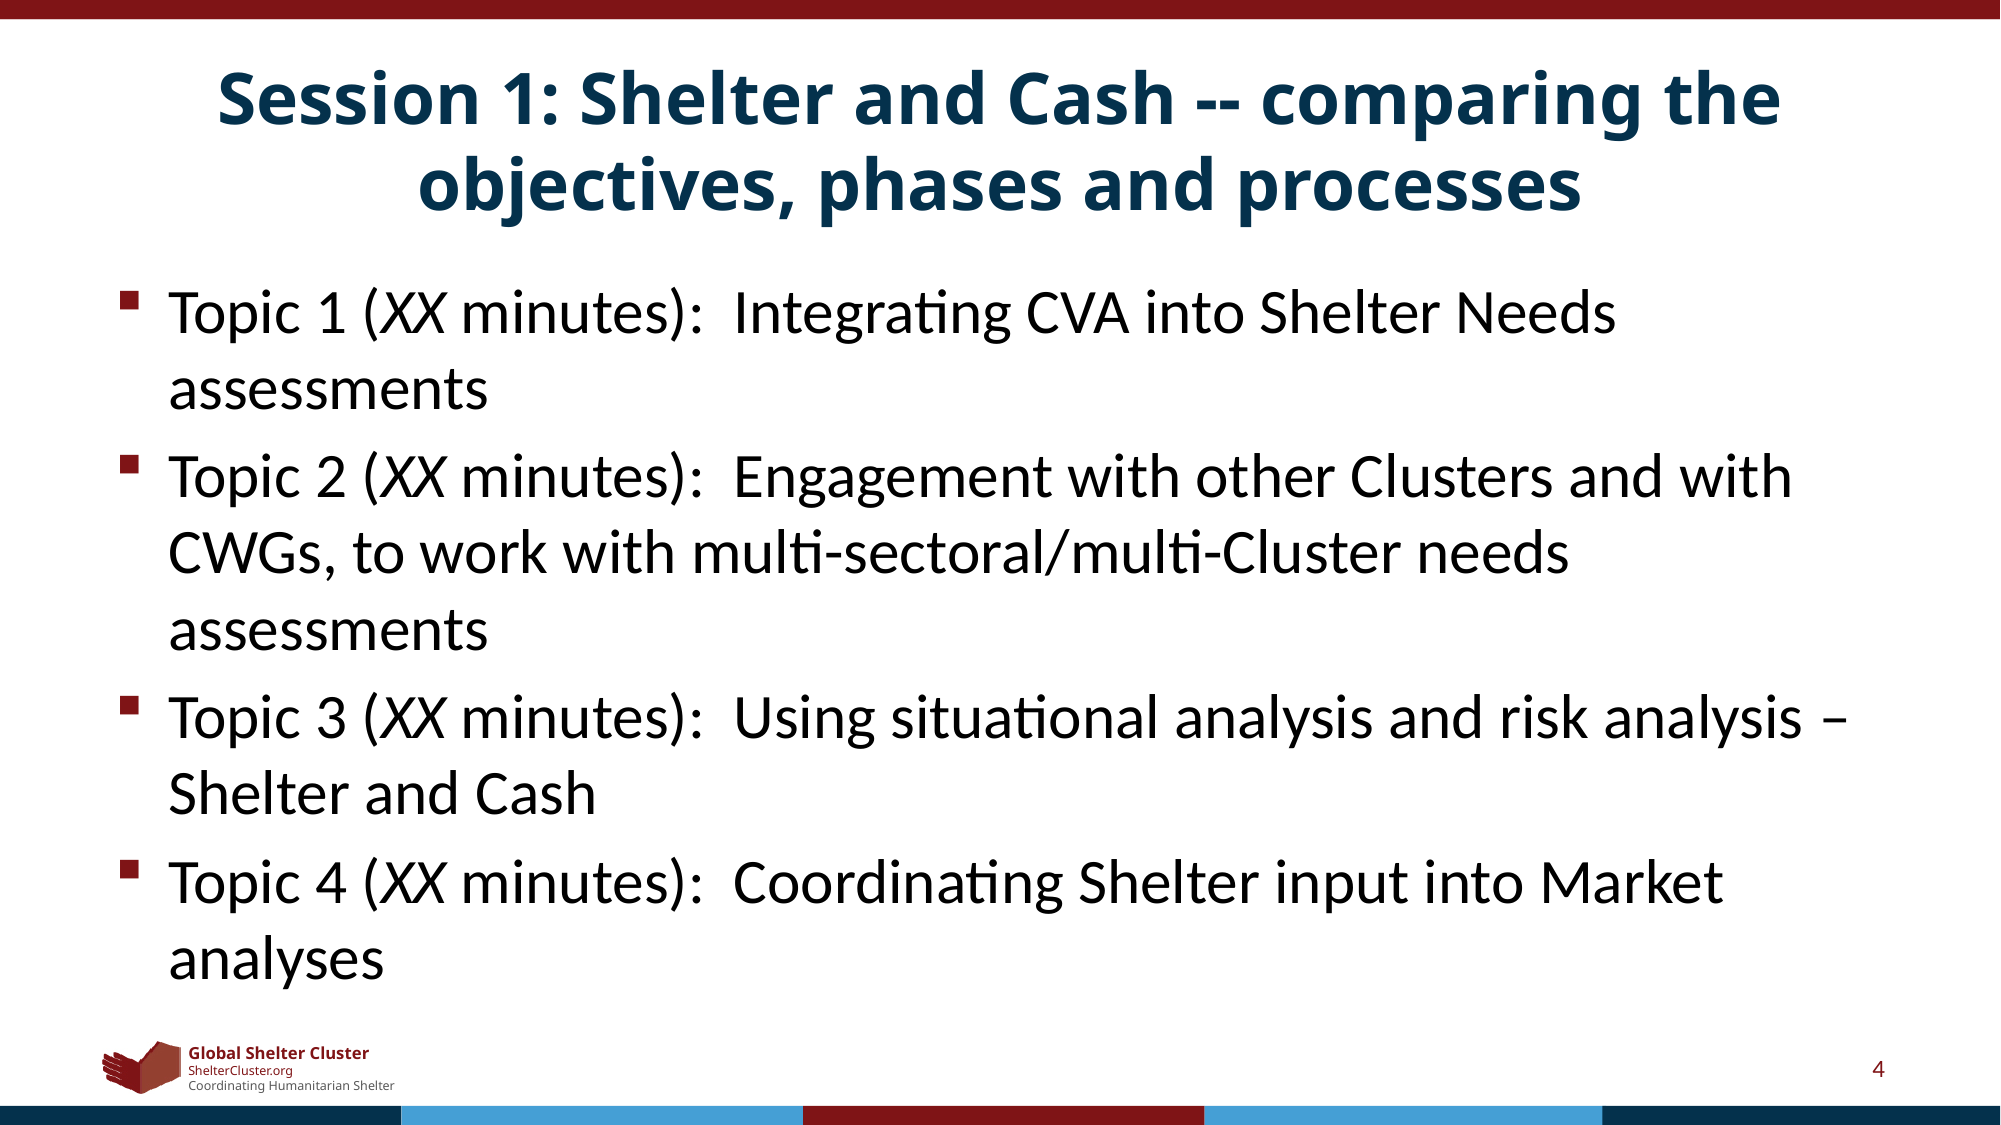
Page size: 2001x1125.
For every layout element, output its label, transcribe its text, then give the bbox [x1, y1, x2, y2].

list Topic 1 (XX minutes): Integrating CVA into Shelter Needs assessments Topic 2 (XX minutes): Engagement with other Clusters and with CWGs, to work with multi-sectoral/multi-Cluster needs assessments Topic 3 (XX minutes): Using situational analysis and risk analysis – Shelter and Cash Topic 4 (XX minutes): Coordinating Shelter input into Market analyses [99, 262, 1900, 1005]
picture [102, 1041, 181, 1094]
slide_number 4 [1433, 1037, 1900, 1098]
title Session 1: Shelter and Cash -- comparing the objectives, phases and processes [99, 45, 1900, 233]
